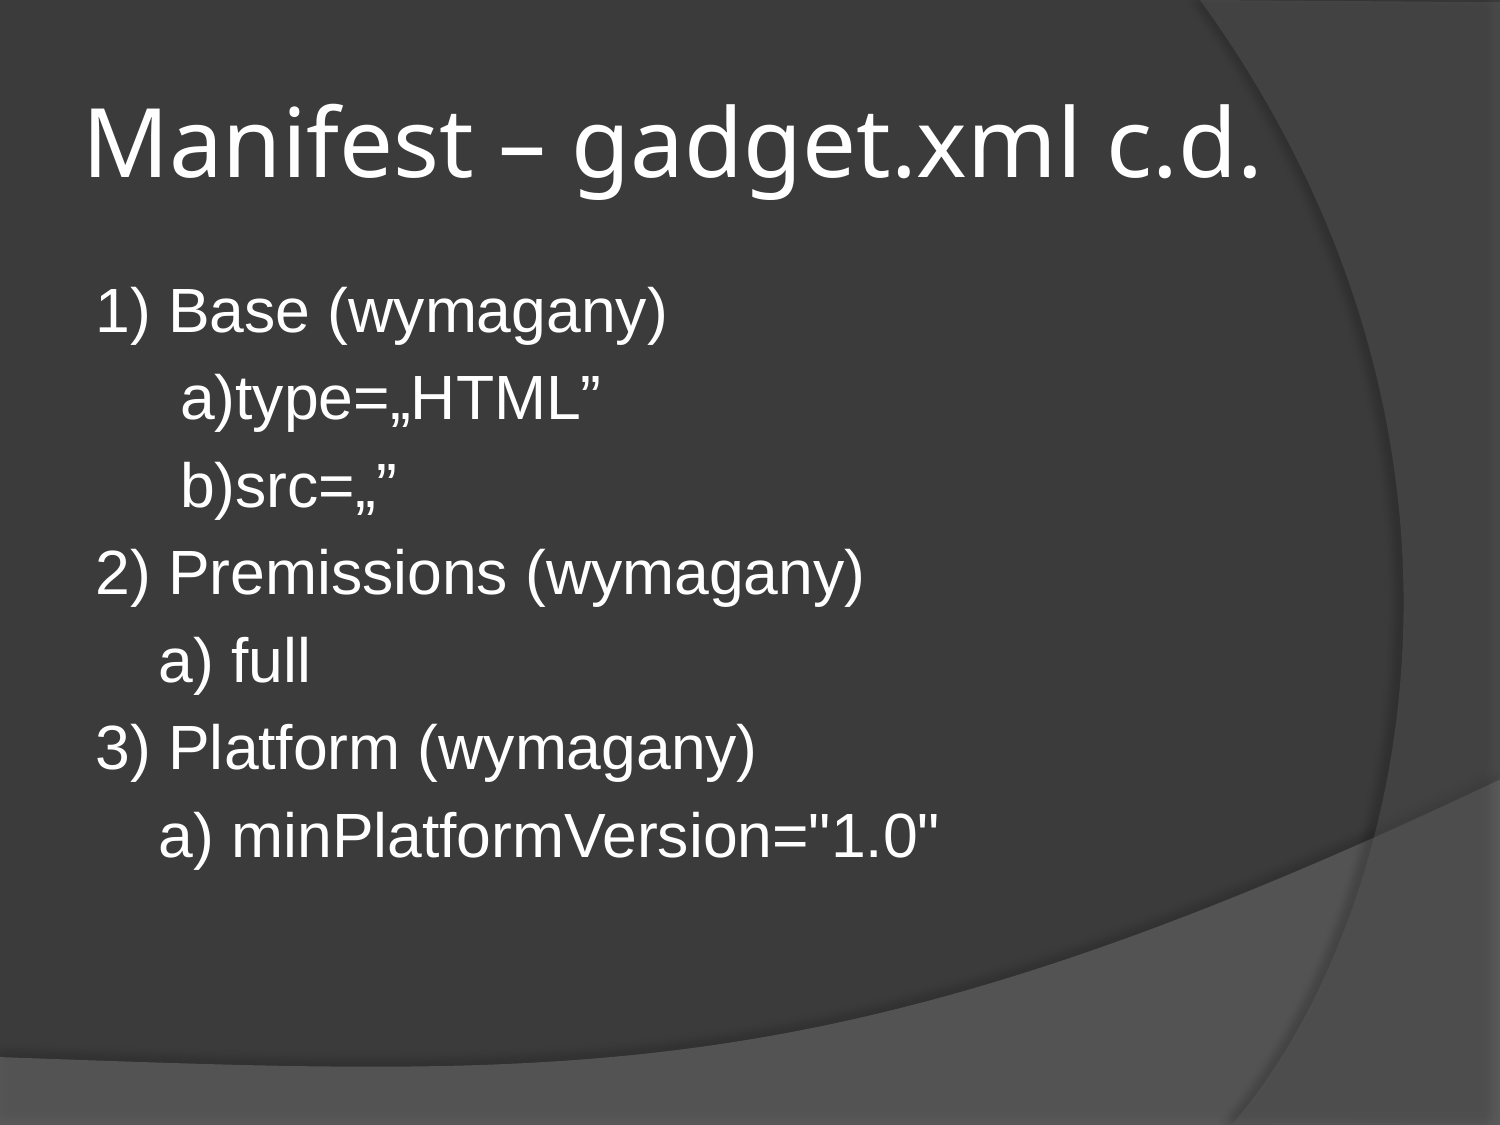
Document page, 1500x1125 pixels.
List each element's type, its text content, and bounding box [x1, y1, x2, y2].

list 1) Base (wymagany) a)type=„HTML” b)src=„” 2) Premissions (wymagany) a) full 3) Platform (wymagany) a) minPlatformVersion="1.0" [75, 262, 1300, 1005]
title Manifest – gadget.xml c.d. [75, 45, 1300, 233]
